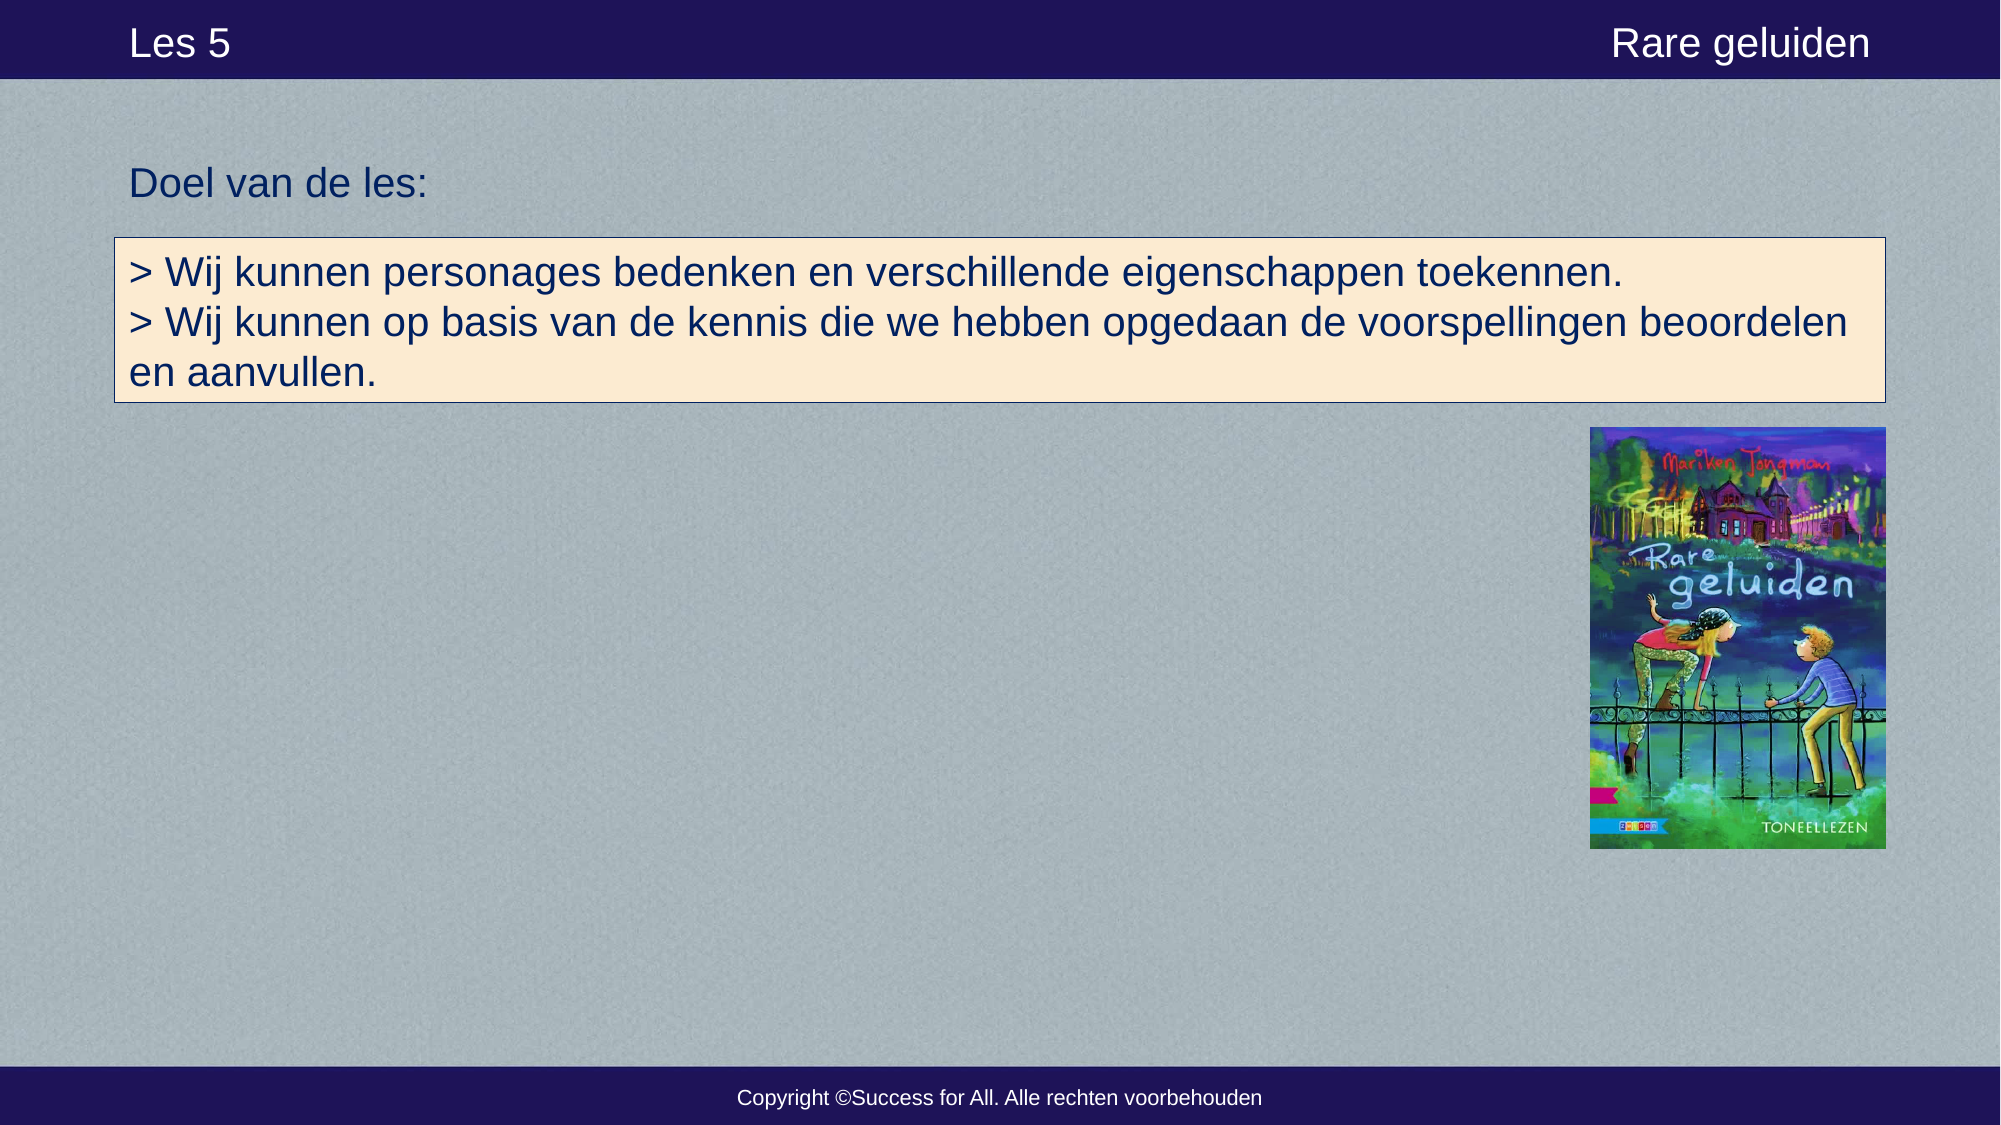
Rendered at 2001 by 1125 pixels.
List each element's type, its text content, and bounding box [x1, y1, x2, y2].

picture [0, 0, 2001, 1125]
text_box Copyright ©Success for All. Alle rechten voorbehouden [0, 1076, 2000, 1125]
text_box Les 5 [114, 8, 354, 73]
text_box > Wij kunnen personages bedenken en verschillende eigenschappen toekennen. > Wij kunnen op basis van de kennis die we hebben opgedaan de voorspellingen beoordelen en aanvullen. [114, 237, 1886, 403]
text_box Doel van de les: [113, 148, 1635, 214]
text_box Rare geluiden [999, 8, 1886, 73]
